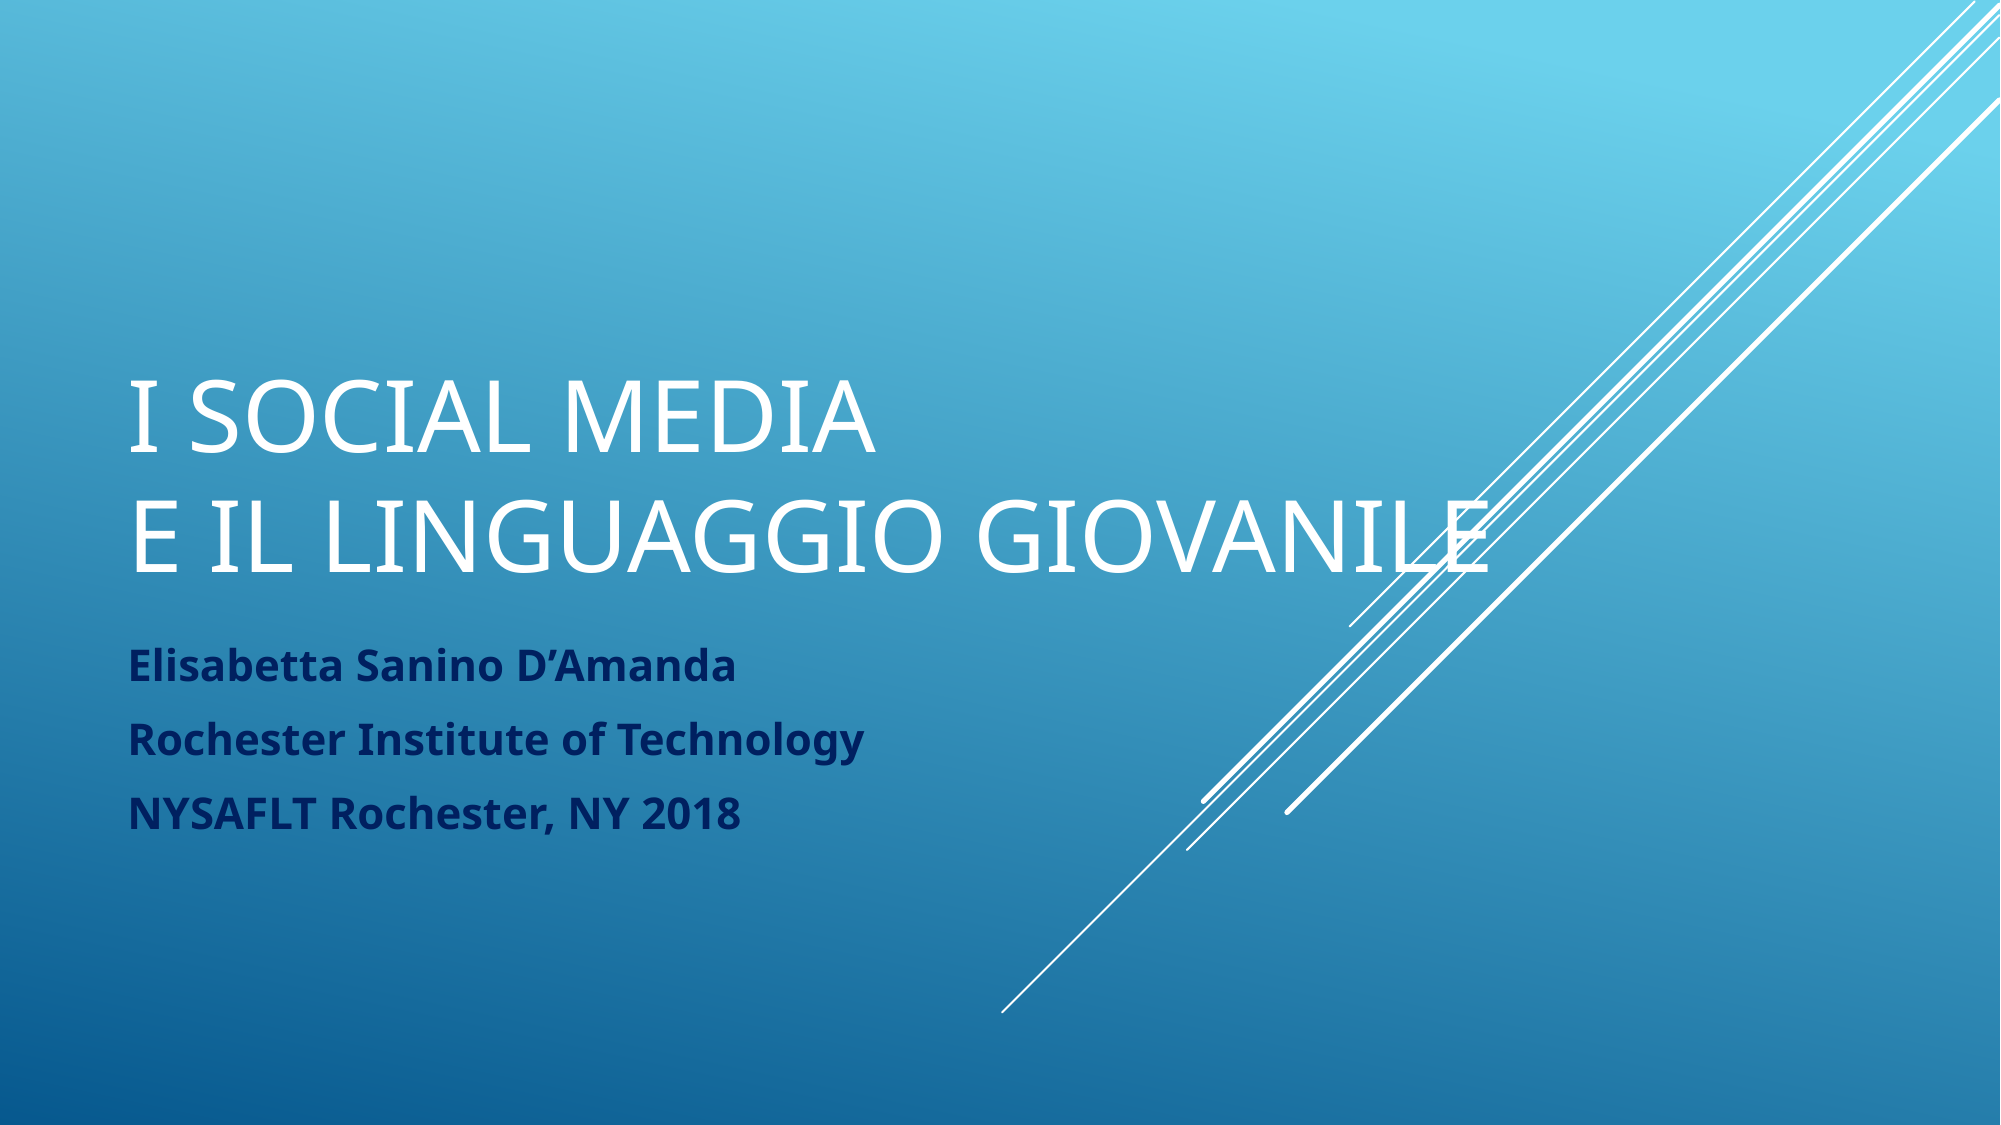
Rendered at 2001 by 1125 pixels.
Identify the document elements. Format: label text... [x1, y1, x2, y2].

subtitle Elisabetta Sanino D’Amanda Rochester Institute of Technology NYSAFLT Rochester, NY 2018 [112, 630, 1163, 950]
title I Social media e Il linguaggio giovanile [112, 112, 1950, 600]
